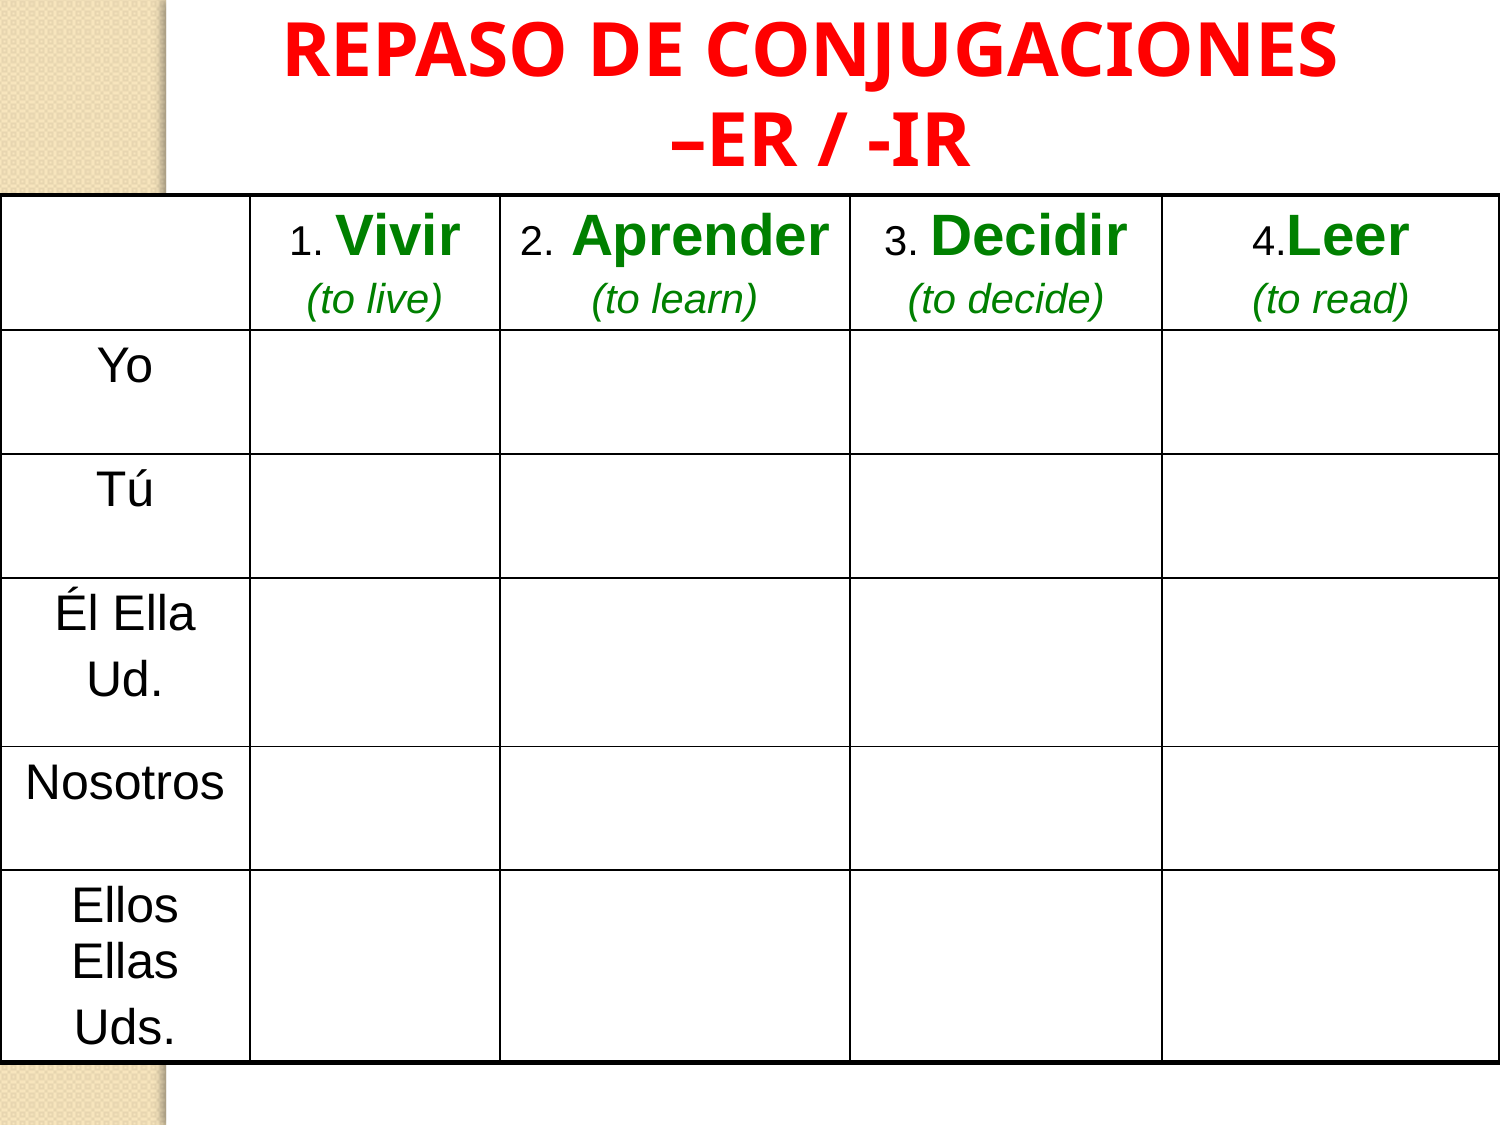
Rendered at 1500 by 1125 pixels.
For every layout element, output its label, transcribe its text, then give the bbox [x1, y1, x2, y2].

table_cell [851, 871, 1161, 1060]
table_cell [501, 871, 849, 1060]
table_header 2. Aprender (to learn) [501, 197, 849, 329]
table_cell Nosotros [2, 747, 249, 869]
table_cell [1163, 579, 1498, 746]
table_cell Ellos Ellas Uds. [2, 871, 249, 1060]
table_cell Yo [2, 331, 249, 453]
table_cell Tú [2, 455, 249, 577]
table_header 3. Decidir (to decide) [851, 197, 1161, 329]
table_cell Él Ella Ud. [2, 579, 249, 746]
table_cell [501, 579, 849, 746]
table_cell [1163, 871, 1498, 1060]
table_cell [851, 747, 1161, 869]
table_header 4.Leer (to read) [1163, 197, 1498, 329]
table_header 1. Vivir (to live) [251, 197, 499, 329]
table_cell [501, 455, 849, 577]
text_box REPASO DE CONJUGACIONES –ER / -IR [151, 0, 1489, 182]
table_cell [851, 455, 1161, 577]
table_cell [251, 579, 499, 746]
table_cell [251, 871, 499, 1060]
table_cell [251, 331, 499, 453]
table_cell [1163, 331, 1498, 453]
table_cell [851, 579, 1161, 746]
table_cell [1163, 747, 1498, 869]
table_cell [501, 747, 849, 869]
table_cell [851, 331, 1161, 453]
table_cell [251, 747, 499, 869]
table_cell [1163, 455, 1498, 577]
table_cell [501, 331, 849, 453]
table_header [2, 197, 249, 329]
table_cell [251, 455, 499, 577]
